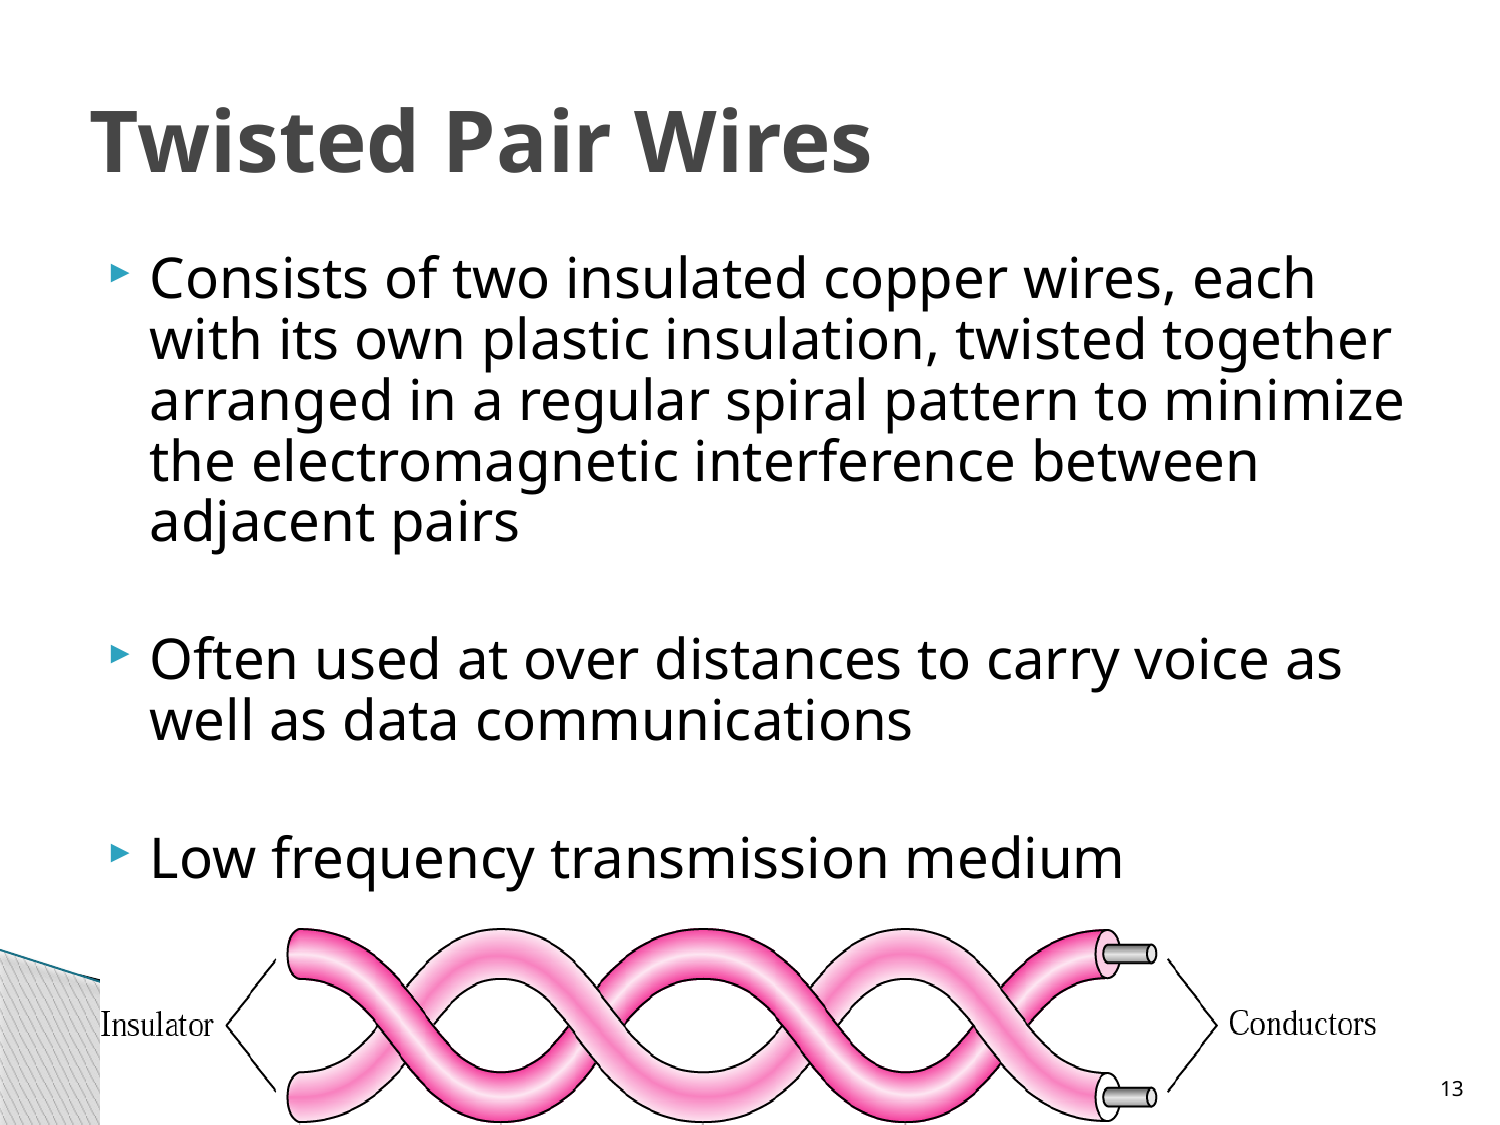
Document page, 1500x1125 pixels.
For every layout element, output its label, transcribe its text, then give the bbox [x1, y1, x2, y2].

list Consists of two insulated copper wires, each with its own plastic insulation, twisted together arranged in a regular spiral pattern to minimize the electromagnetic interference between adjacent pairs Often used at over distances to carry voice as well as data communications Low frequency transmission medium [75, 243, 1425, 986]
title Twisted Pair Wires [75, 45, 1425, 233]
picture [100, 928, 1376, 1125]
slide_number 13 [1418, 1051, 1479, 1112]
